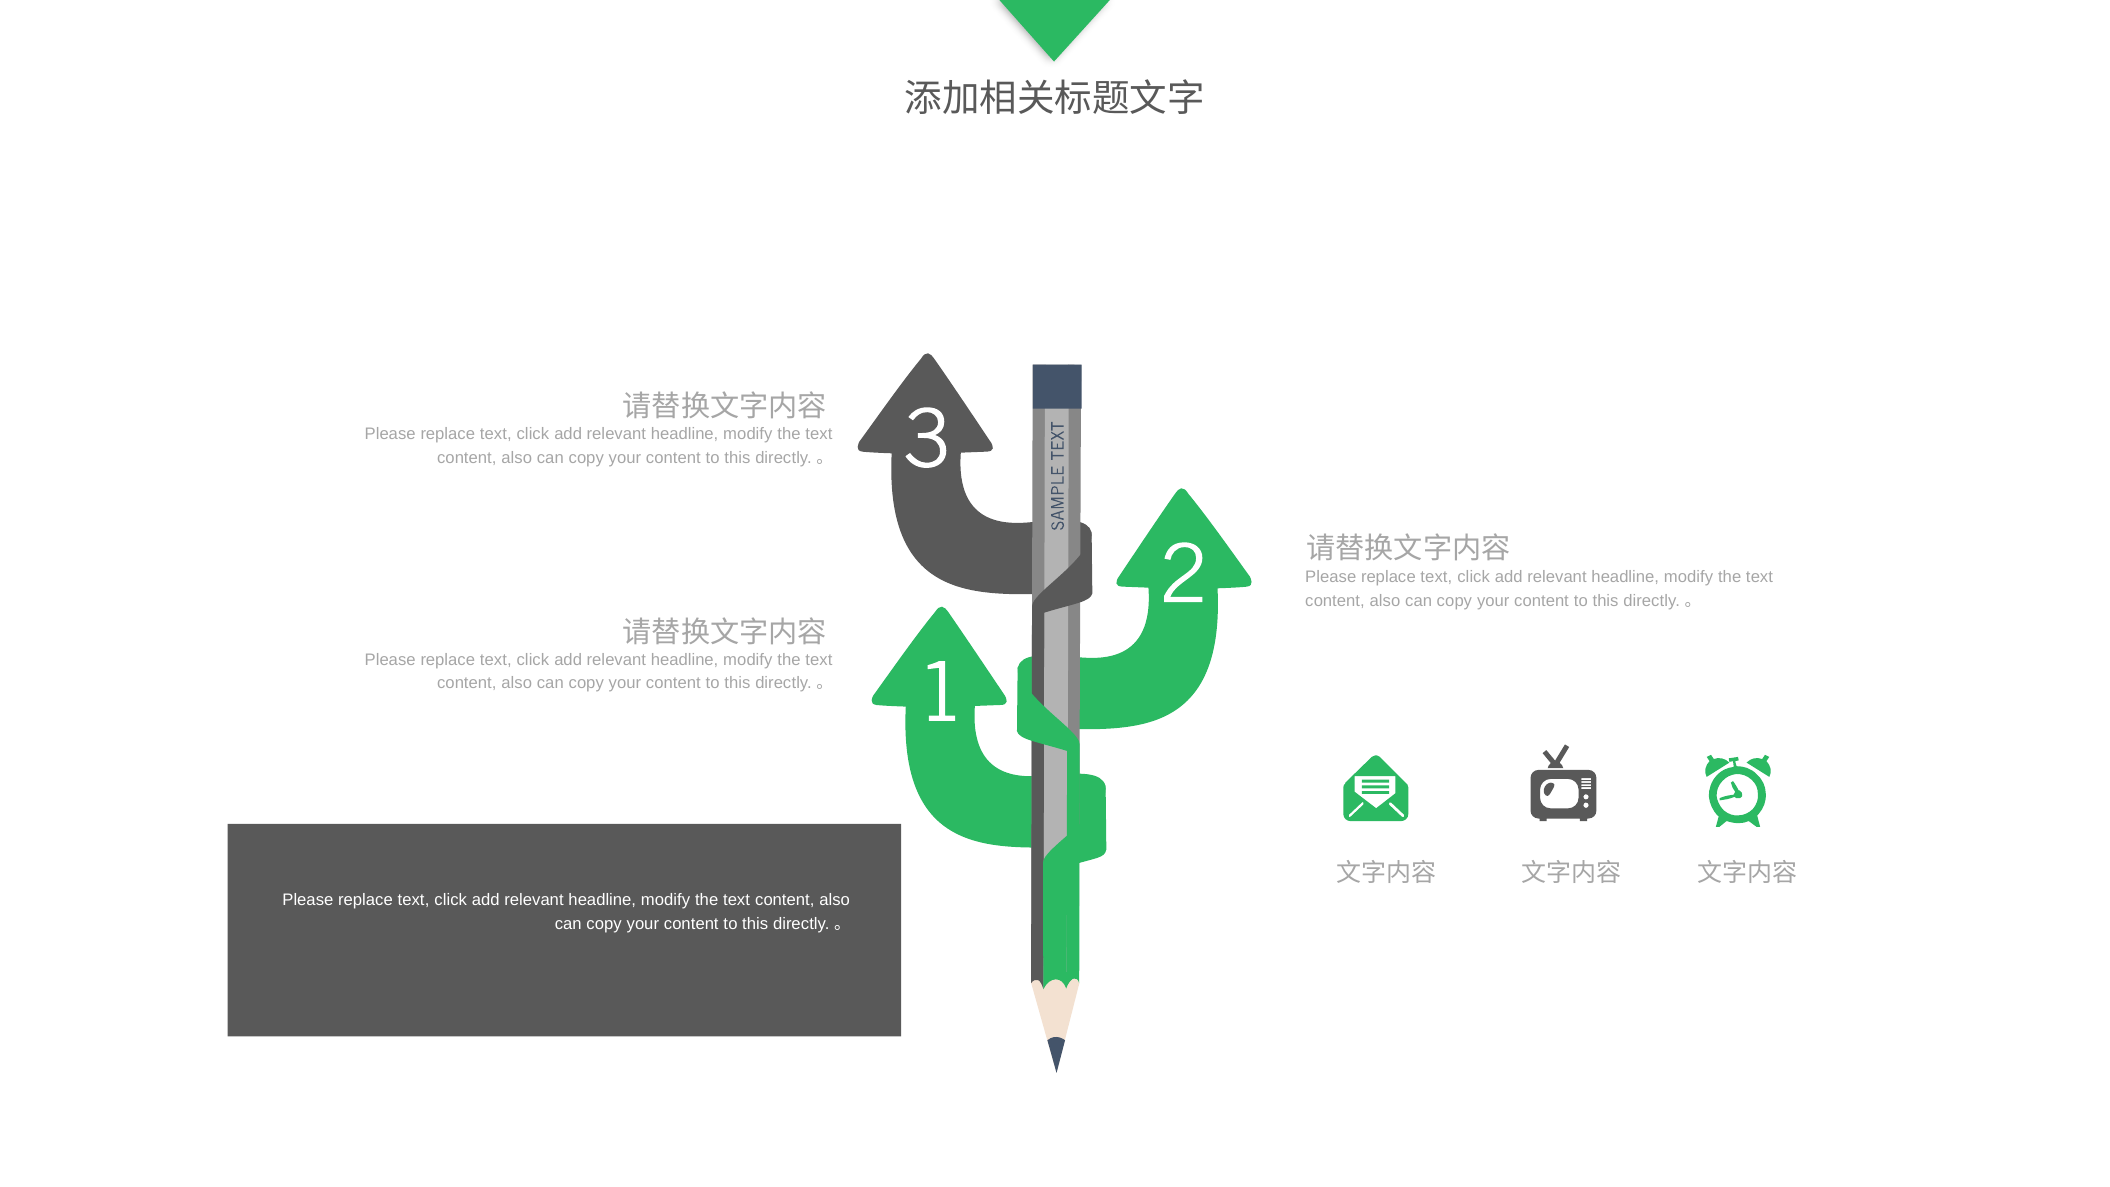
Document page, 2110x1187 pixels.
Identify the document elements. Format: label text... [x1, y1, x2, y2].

text_box 添加相关标题文字 [871, 67, 1238, 125]
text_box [227, 823, 902, 1037]
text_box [323, 372, 848, 474]
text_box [1290, 514, 1816, 617]
text_box [1746, 754, 1771, 777]
text_box 文字内容 [1678, 842, 1816, 894]
text_box [997, 0, 1112, 64]
text_box 文字内容 [1317, 842, 1455, 894]
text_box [323, 598, 848, 699]
text_box [1343, 755, 1409, 822]
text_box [854, 350, 1255, 1073]
text_box [1530, 744, 1597, 822]
text_box 文字内容 [1503, 842, 1640, 894]
text_box [1705, 754, 1766, 827]
